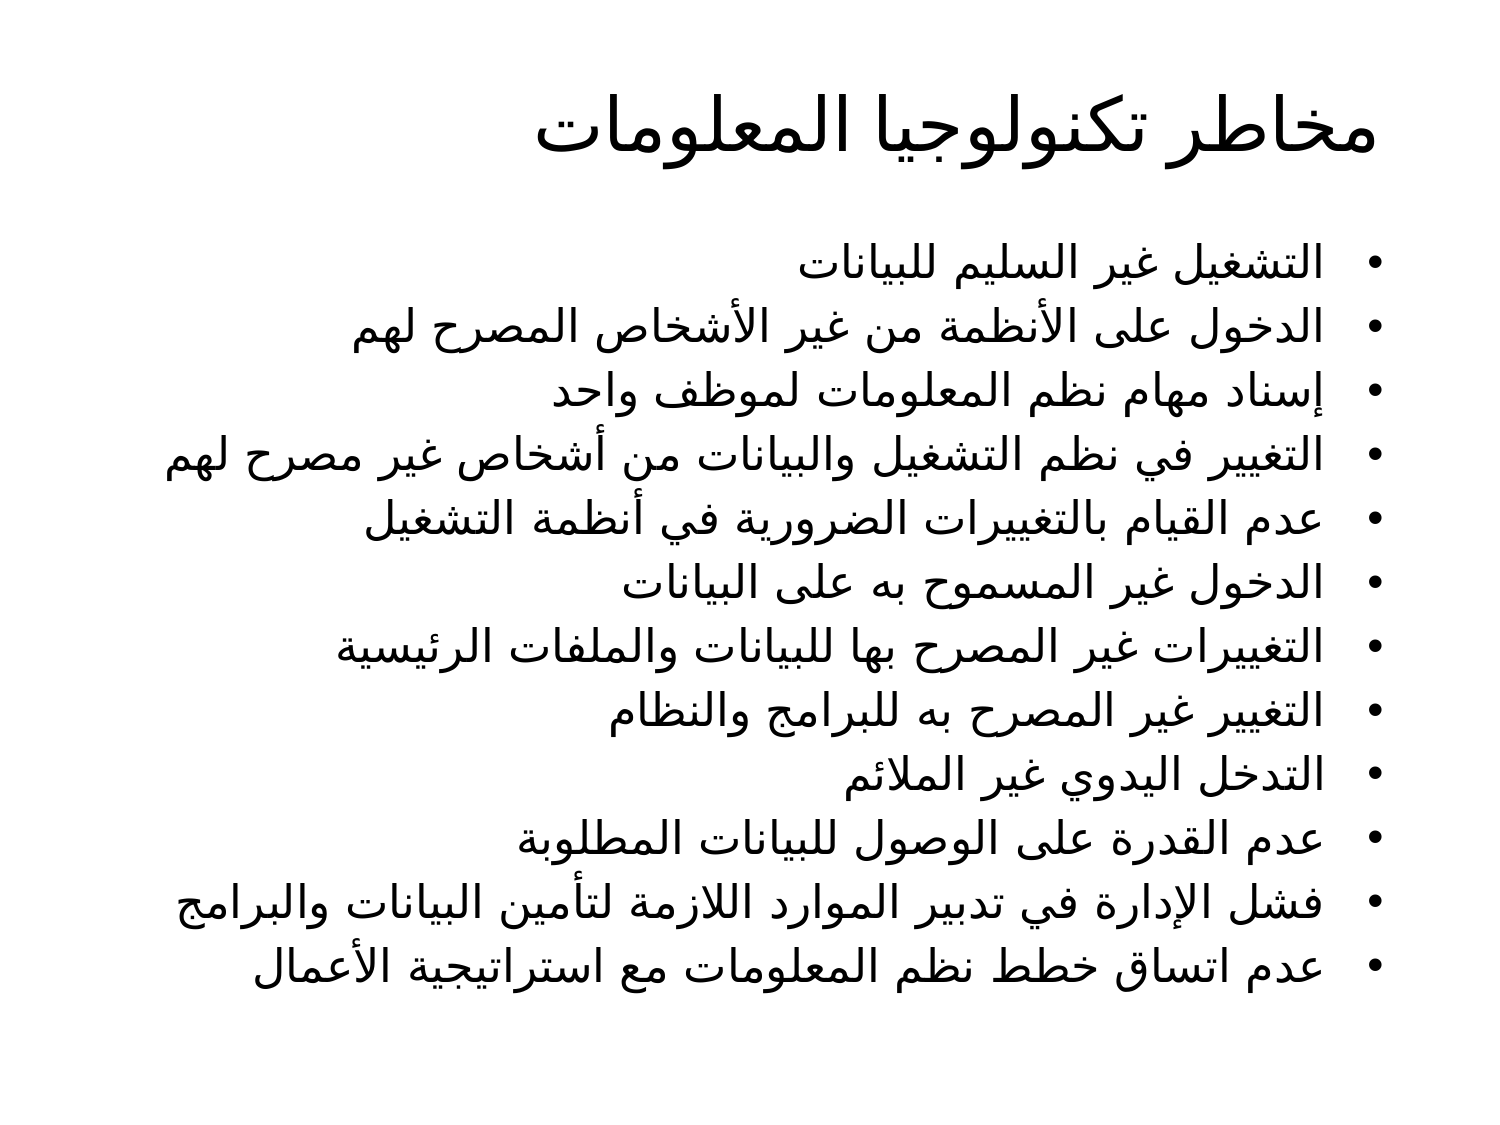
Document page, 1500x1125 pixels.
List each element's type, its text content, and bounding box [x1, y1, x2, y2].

list التشغيل غير السليم للبيانات الدخول على الأنظمة من غير الأشخاص المصرح لهم إسناد مهام نظم المعلومات لموظف واحد التغيير في نظم التشغيل والبيانات من أشخاص غير مصرح لهم عدم القيام بالتغييرات الضرورية في أنظمة التشغيل الدخول غير المسموح به على البيانات التغييرات غير المصرح بها للبيانات والملفات الرئيسية التغيير غير المصرح به للبرامج والنظام التدخل اليدوي غير الملائم عدم القدرة على الوصول للبيانات المطلوبة فشل الإدارة في تدبير الموارد اللازمة لتأمين البيانات والبرامج عدم اتساق خطط نظم المعلومات مع استراتيجية الأعمال [103, 231, 1397, 1014]
title مخاطر تكنولوجيا المعلومات [103, 59, 1397, 231]
